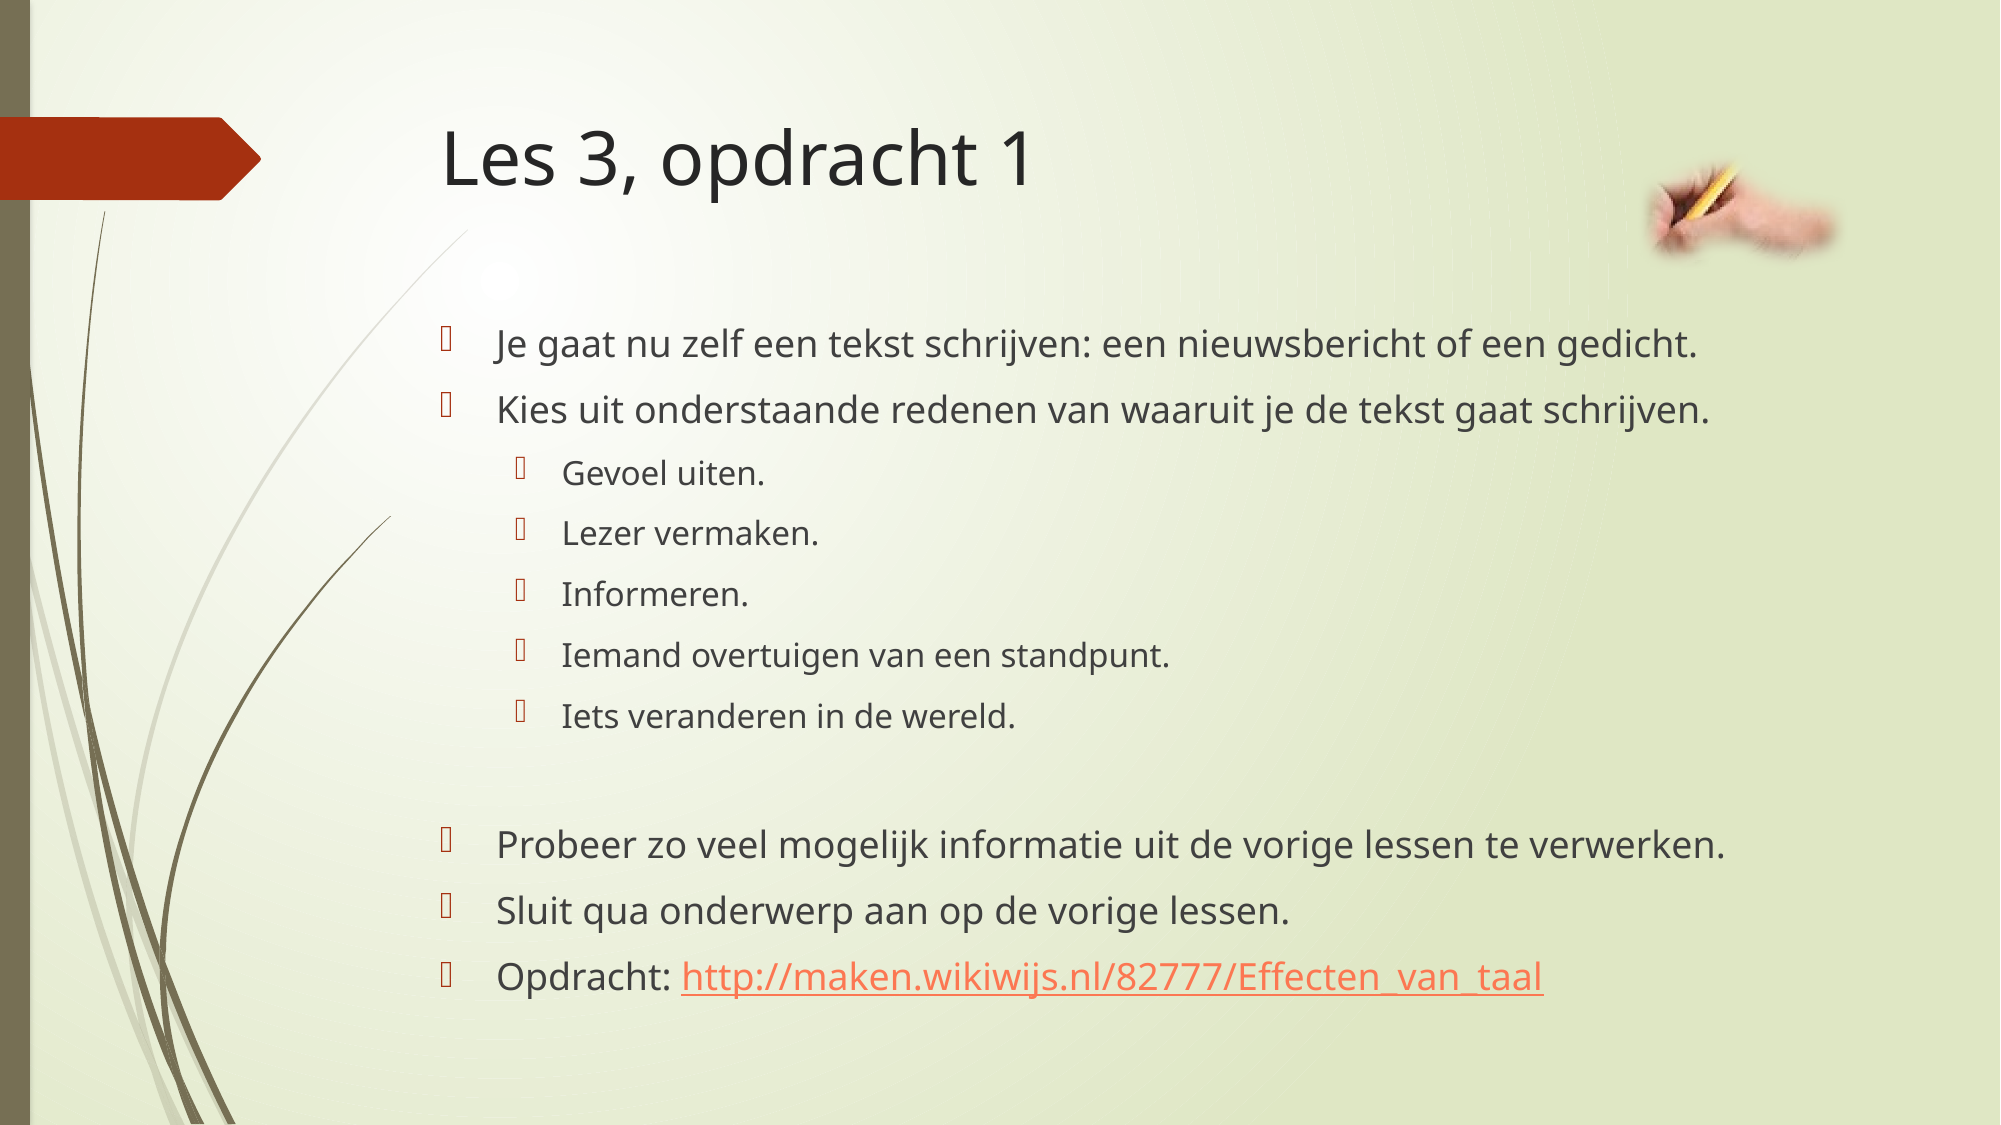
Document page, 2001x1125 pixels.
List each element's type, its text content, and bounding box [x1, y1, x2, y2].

list Je gaat nu zelf een tekst schrijven: een nieuwsbericht of een gedicht. Kies uit onderstaande redenen van waaruit je de tekst gaat schrijven. Gevoel uiten. Lezer vermaken. Informeren. Iemand overtuigen van een standpunt. Iets veranderen in de wereld. Probeer zo veel mogelijk informatie uit de vorige lessen te verwerken. Sluit qua onderwerp aan op de vorige lessen. Opdracht: http://maken.wikiwijs.nl/82777/Effecten_van_taal Hulplijn: Theorie vergeten? Informatie onder kopje theorie in het lesmateriaal. Vragen stellen mag. Lesmateriaal: http://maken.wikiwijs.nl/82777/Effecten_van_taal [424, 312, 1888, 1075]
picture [1508, 24, 1888, 313]
title Les 3, opdracht 1 [425, 102, 1503, 312]
